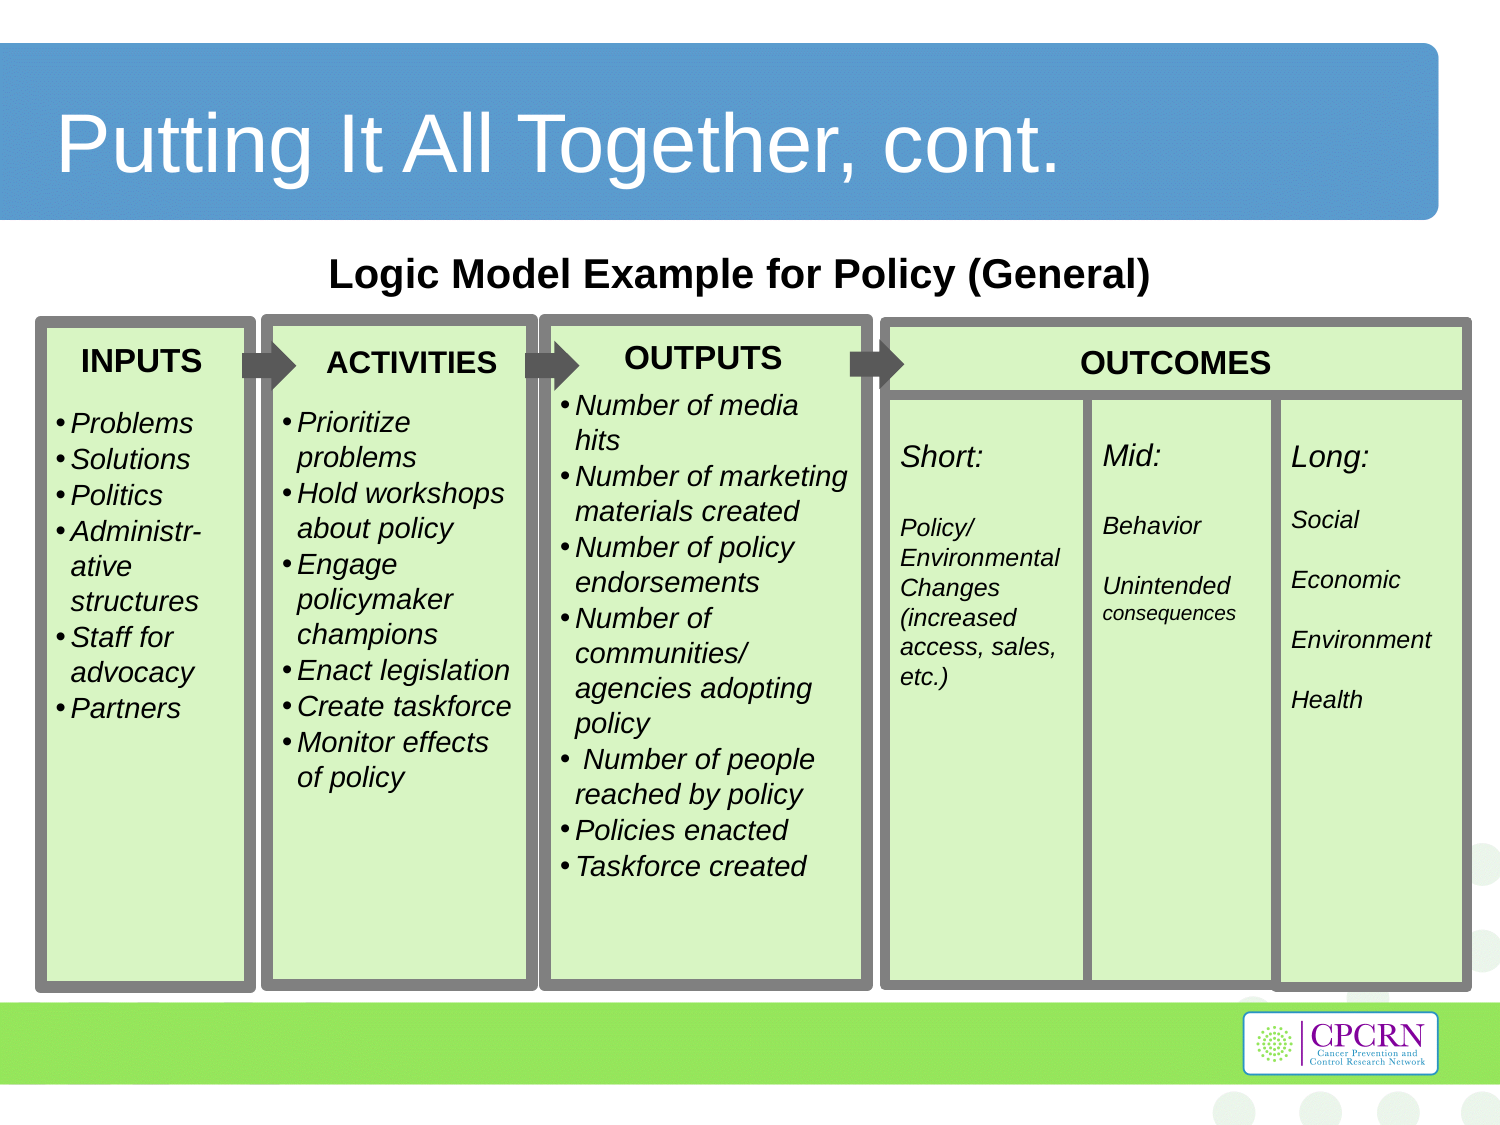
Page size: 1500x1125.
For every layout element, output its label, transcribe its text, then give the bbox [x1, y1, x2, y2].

text_box INPUTS [29, 331, 35, 387]
picture [0, 0, 1500, 1125]
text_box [40, 319, 1468, 988]
text_box Logic Model Example for Policy (General) [4, 239, 1475, 305]
title Putting It All Together, cont. [40, 45, 1438, 233]
